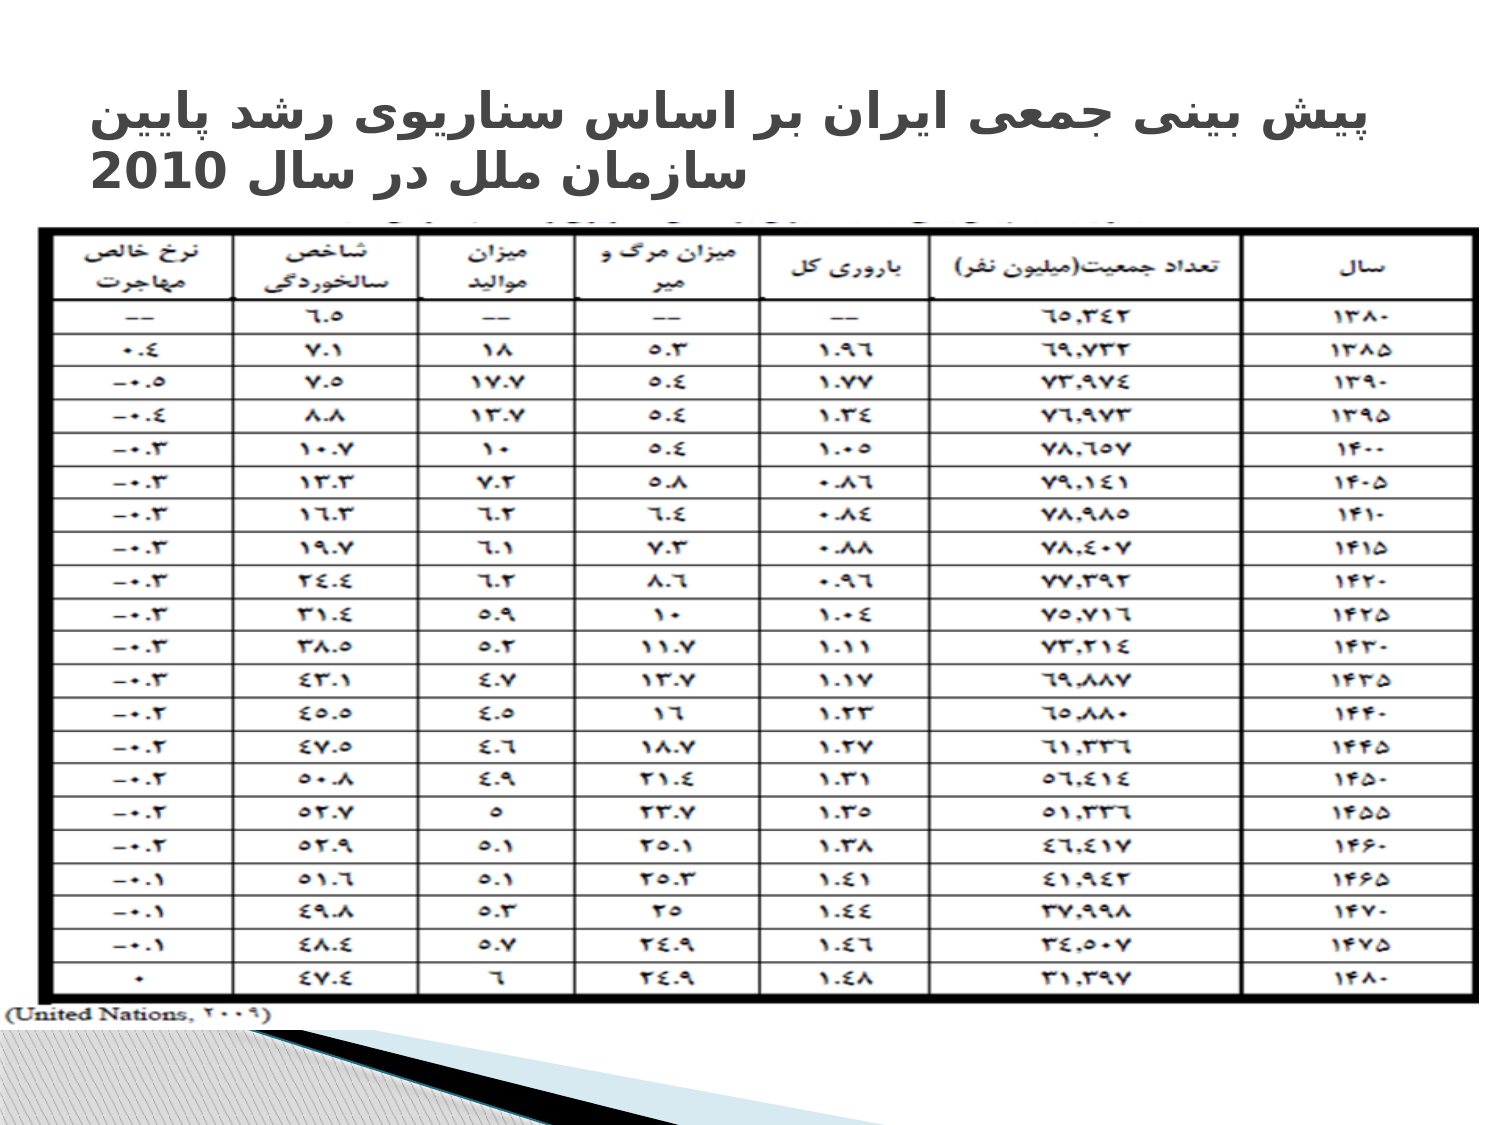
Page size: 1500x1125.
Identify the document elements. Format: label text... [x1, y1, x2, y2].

picture [0, 222, 1479, 1030]
title پیش بینی جمعی ایران بر اساس سناریوی رشد پایین سازمان ملل در سال 2010 [75, 45, 1425, 222]
